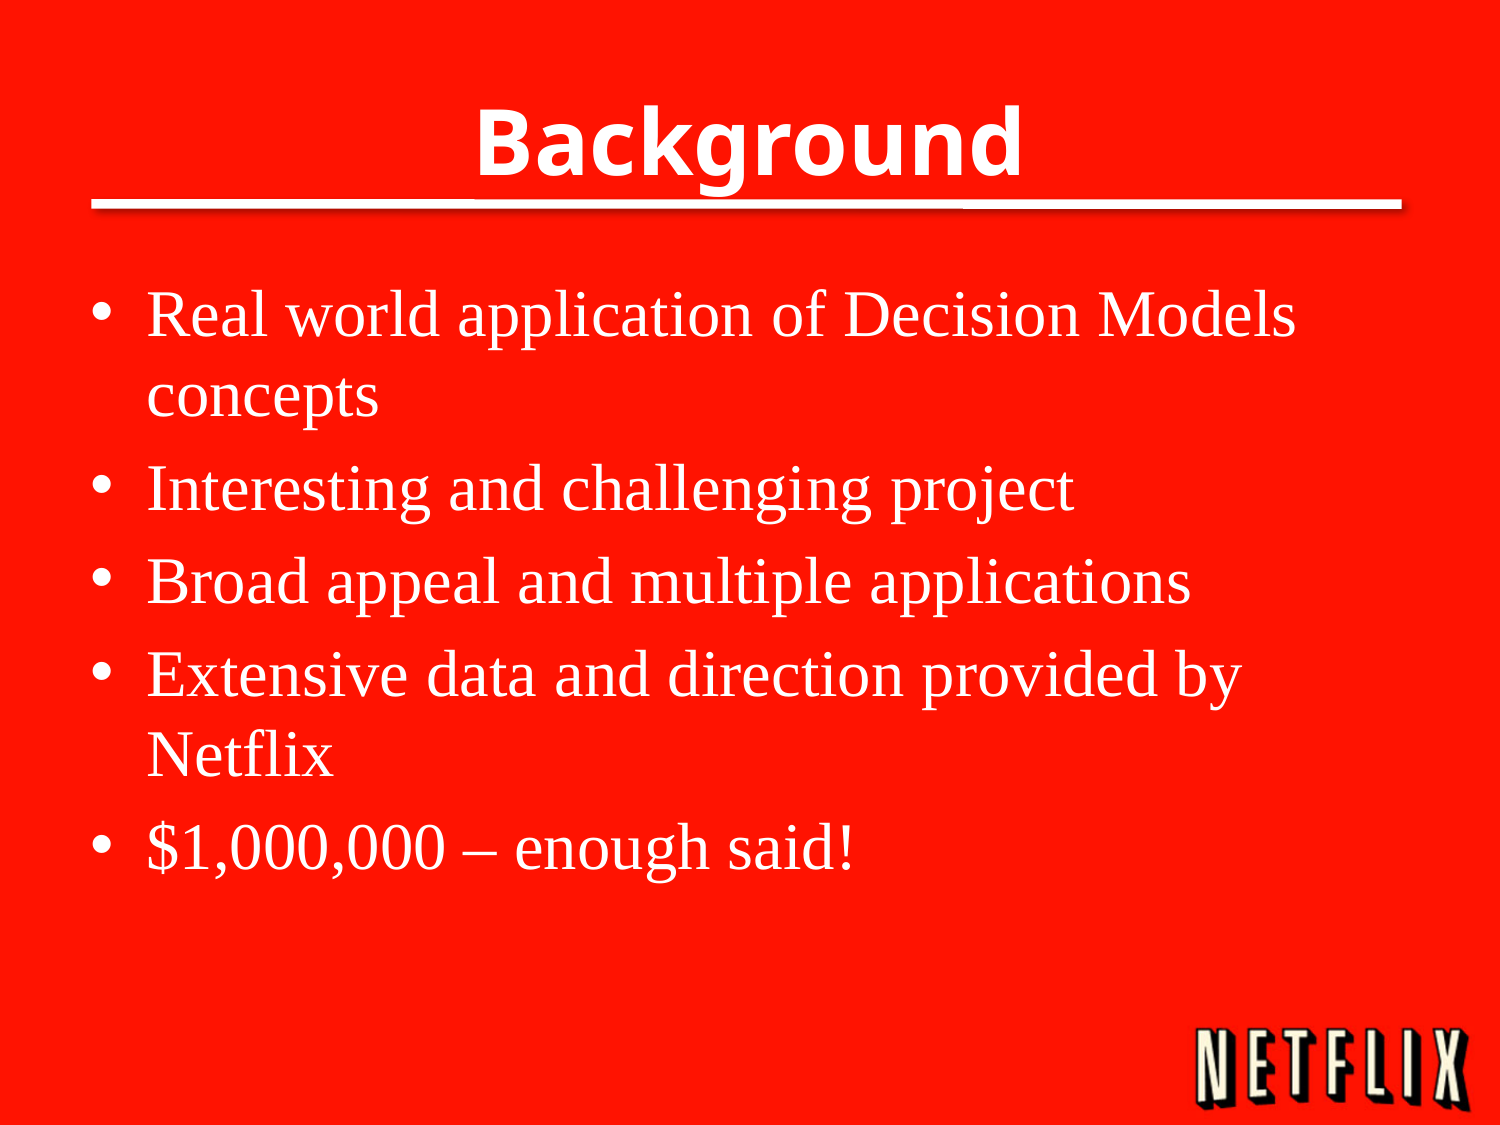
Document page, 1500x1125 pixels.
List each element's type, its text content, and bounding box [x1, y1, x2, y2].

list Real world application of Decision Models concepts Interesting and challenging project Broad appeal and multiple applications Extensive data and direction provided by Netflix $1,000,000 – enough said! [75, 262, 1425, 1005]
picture [1162, 1012, 1500, 1125]
title Background [75, 45, 1425, 233]
